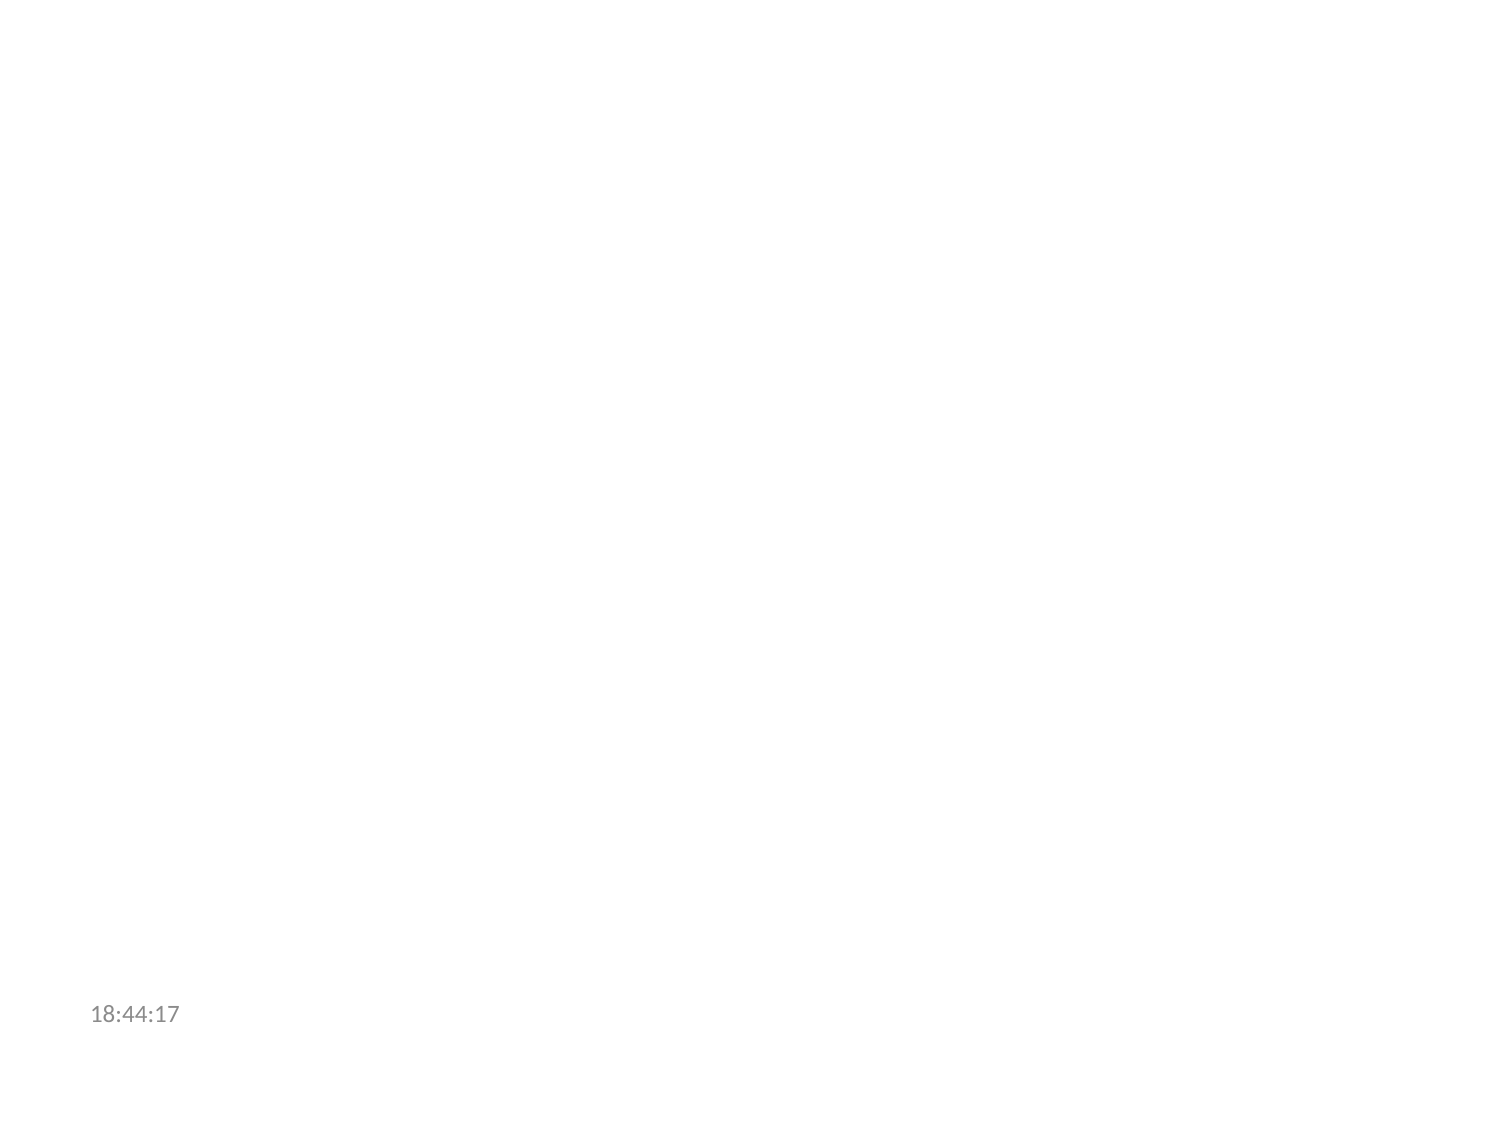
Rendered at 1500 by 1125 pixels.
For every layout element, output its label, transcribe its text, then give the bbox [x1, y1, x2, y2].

text_box 15:35:09 [75, 982, 425, 1043]
